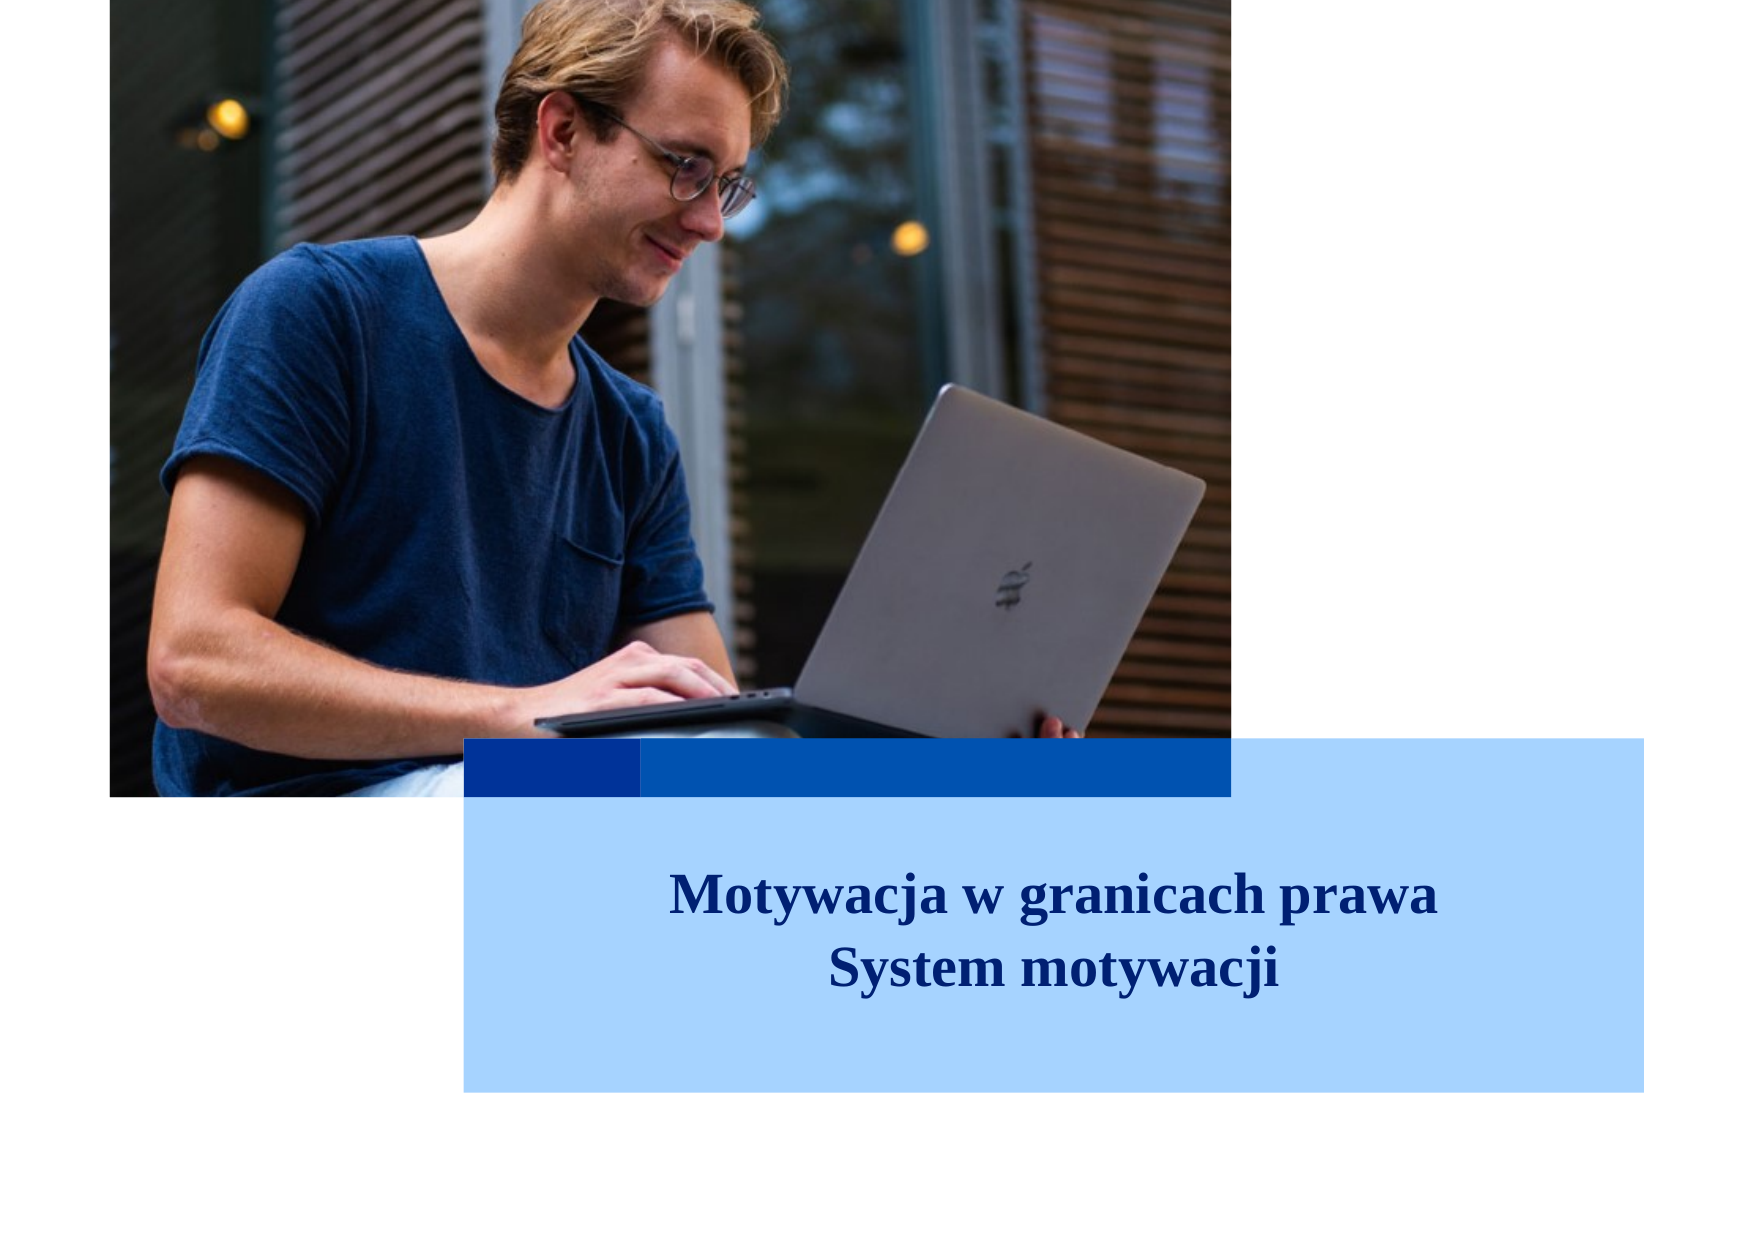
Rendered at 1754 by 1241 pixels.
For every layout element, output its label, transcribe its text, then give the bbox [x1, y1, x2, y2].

picture [109, 0, 1232, 798]
title Motywacja w granicach prawa System motywacji [522, 852, 1586, 1069]
